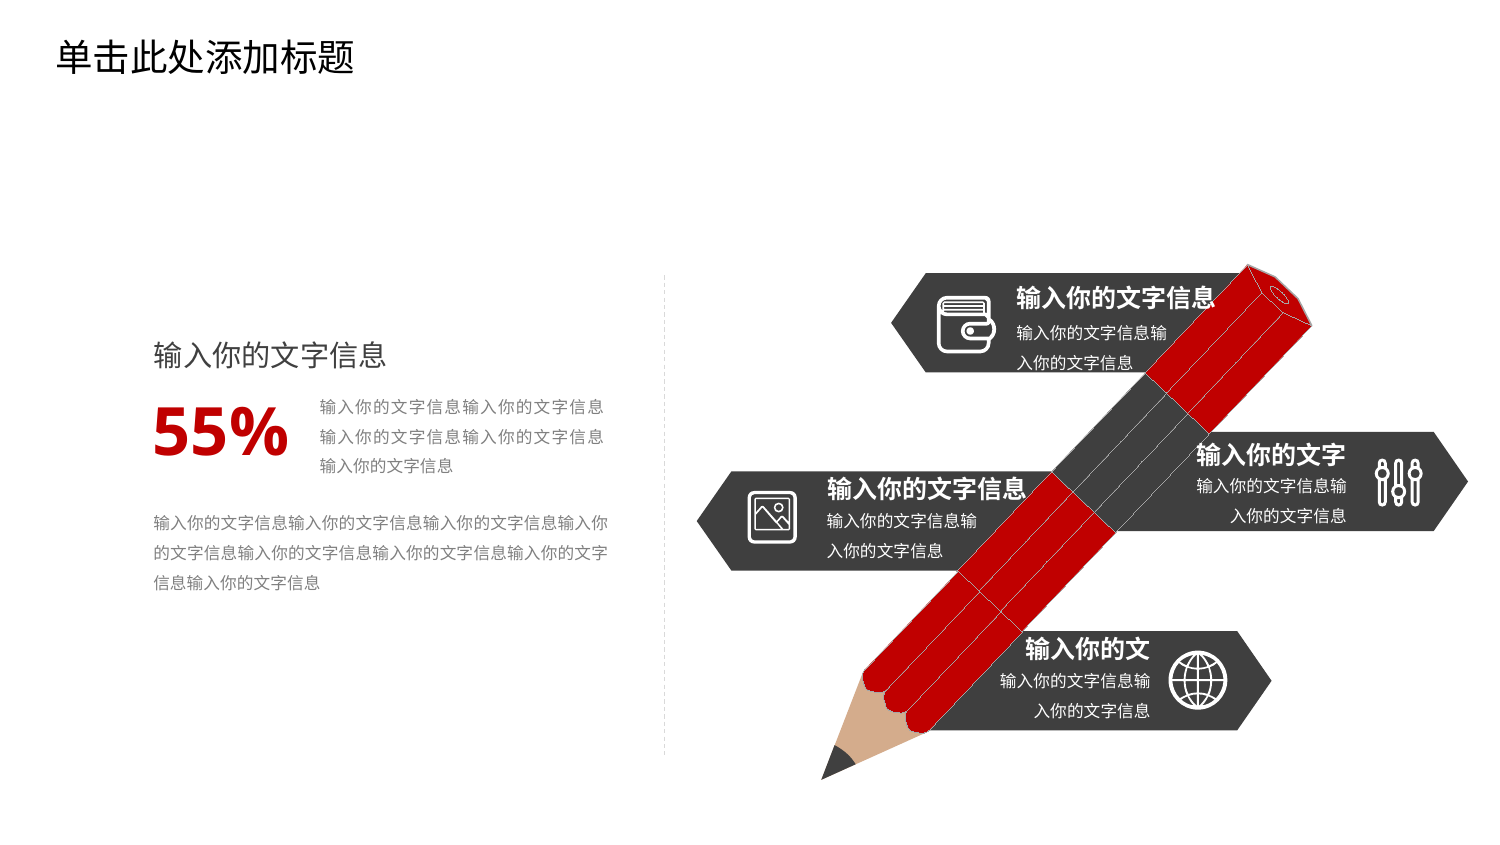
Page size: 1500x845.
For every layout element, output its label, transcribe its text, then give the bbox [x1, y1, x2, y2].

text_box [1034, 631, 1272, 731]
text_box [782, 646, 1029, 735]
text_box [966, 507, 1106, 597]
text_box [936, 295, 995, 354]
text_box 55% [141, 382, 301, 475]
text_box 输入你的文字信息输入你的文字信息输入你的文字信息输入你的文字信息输入你的文字信息输入你的文字信息输入你的文字信息输入你的文字信息 [142, 497, 620, 599]
text_box 输入你的文字信息输入你的文字信息 [1034, 655, 1162, 727]
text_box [1232, 300, 1312, 390]
text_box [696, 484, 770, 571]
text_box 输入你的文 [1013, 628, 1162, 655]
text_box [747, 490, 797, 544]
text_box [1374, 458, 1423, 507]
text_box 输入你的文字信息输入你的文字信息输入你的文字信息输入你的文字信息输入你的文字信息 [308, 380, 616, 482]
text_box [1061, 407, 1201, 497]
text_box [1454, 461, 1469, 502]
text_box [1173, 432, 1363, 535]
text_box [710, 329, 1454, 595]
text_box 输入你的文字信息 [142, 331, 400, 378]
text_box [1000, 275, 1233, 382]
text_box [811, 465, 1045, 570]
text_box [1168, 650, 1228, 710]
text_box [891, 273, 1001, 329]
